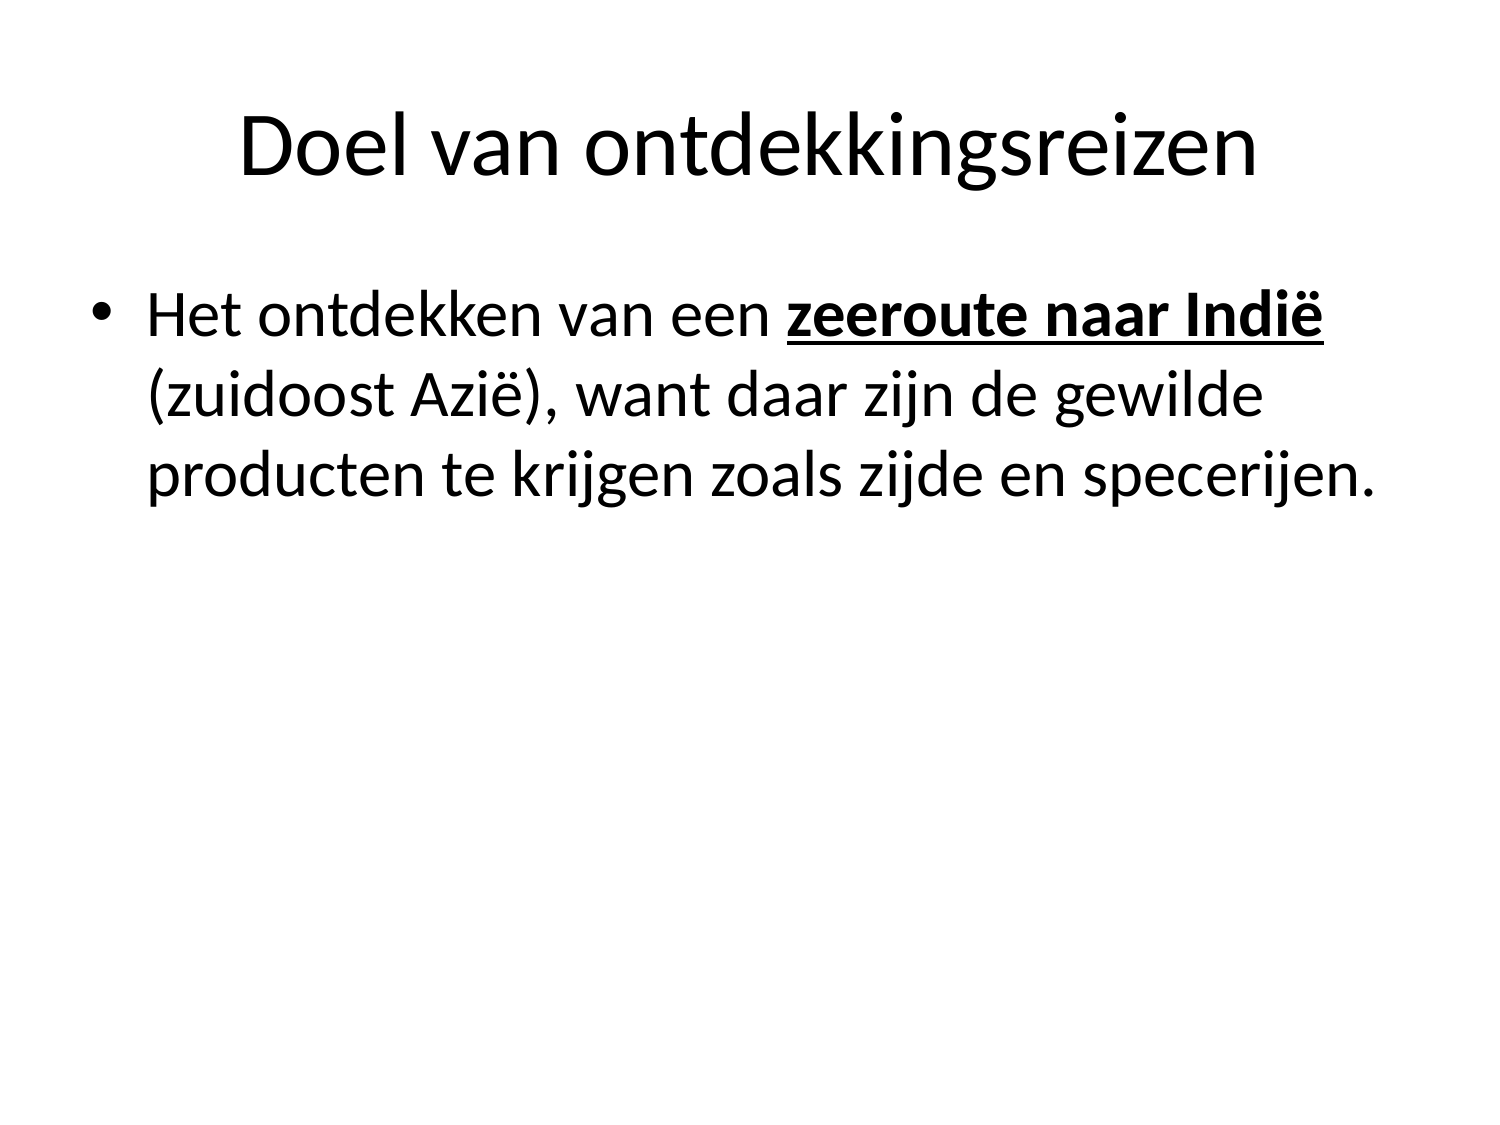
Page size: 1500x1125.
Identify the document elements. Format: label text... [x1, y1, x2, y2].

list Het ontdekken van een zeeroute naar Indië (zuidoost Azië), want daar zijn de gewilde producten te krijgen zoals zijde en specerijen. [75, 262, 1425, 1005]
title Doel van ontdekkingsreizen [75, 45, 1425, 233]
